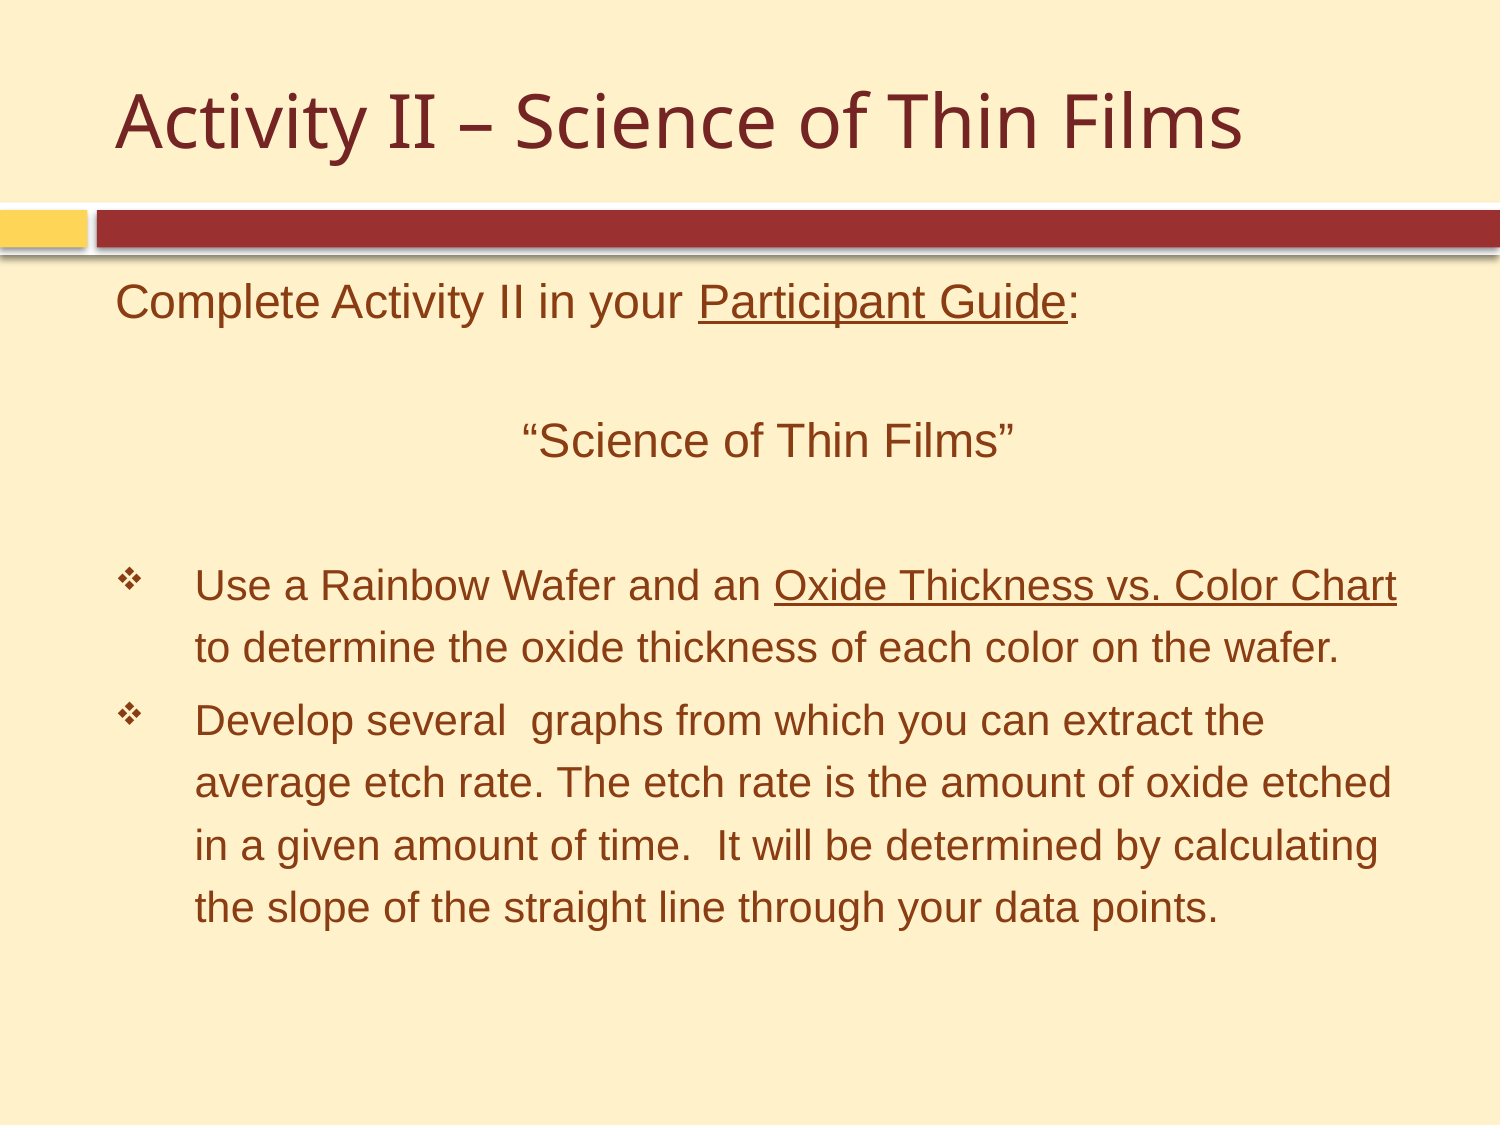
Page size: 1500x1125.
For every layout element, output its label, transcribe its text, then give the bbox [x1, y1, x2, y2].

title Activity II – Science of Thin Films [100, 37, 1438, 200]
list Complete Activity II in your Participant Guide: “Science of Thin Films” Use a Rainbow Wafer and an Oxide Thickness vs. Color Chart to determine the oxide thickness of each color on the wafer. Develop several graphs from which you can extract the average etch rate. The etch rate is the amount of oxide etched in a given amount of time. It will be determined by calculating the slope of the straight line through your data points. [100, 262, 1438, 1000]
